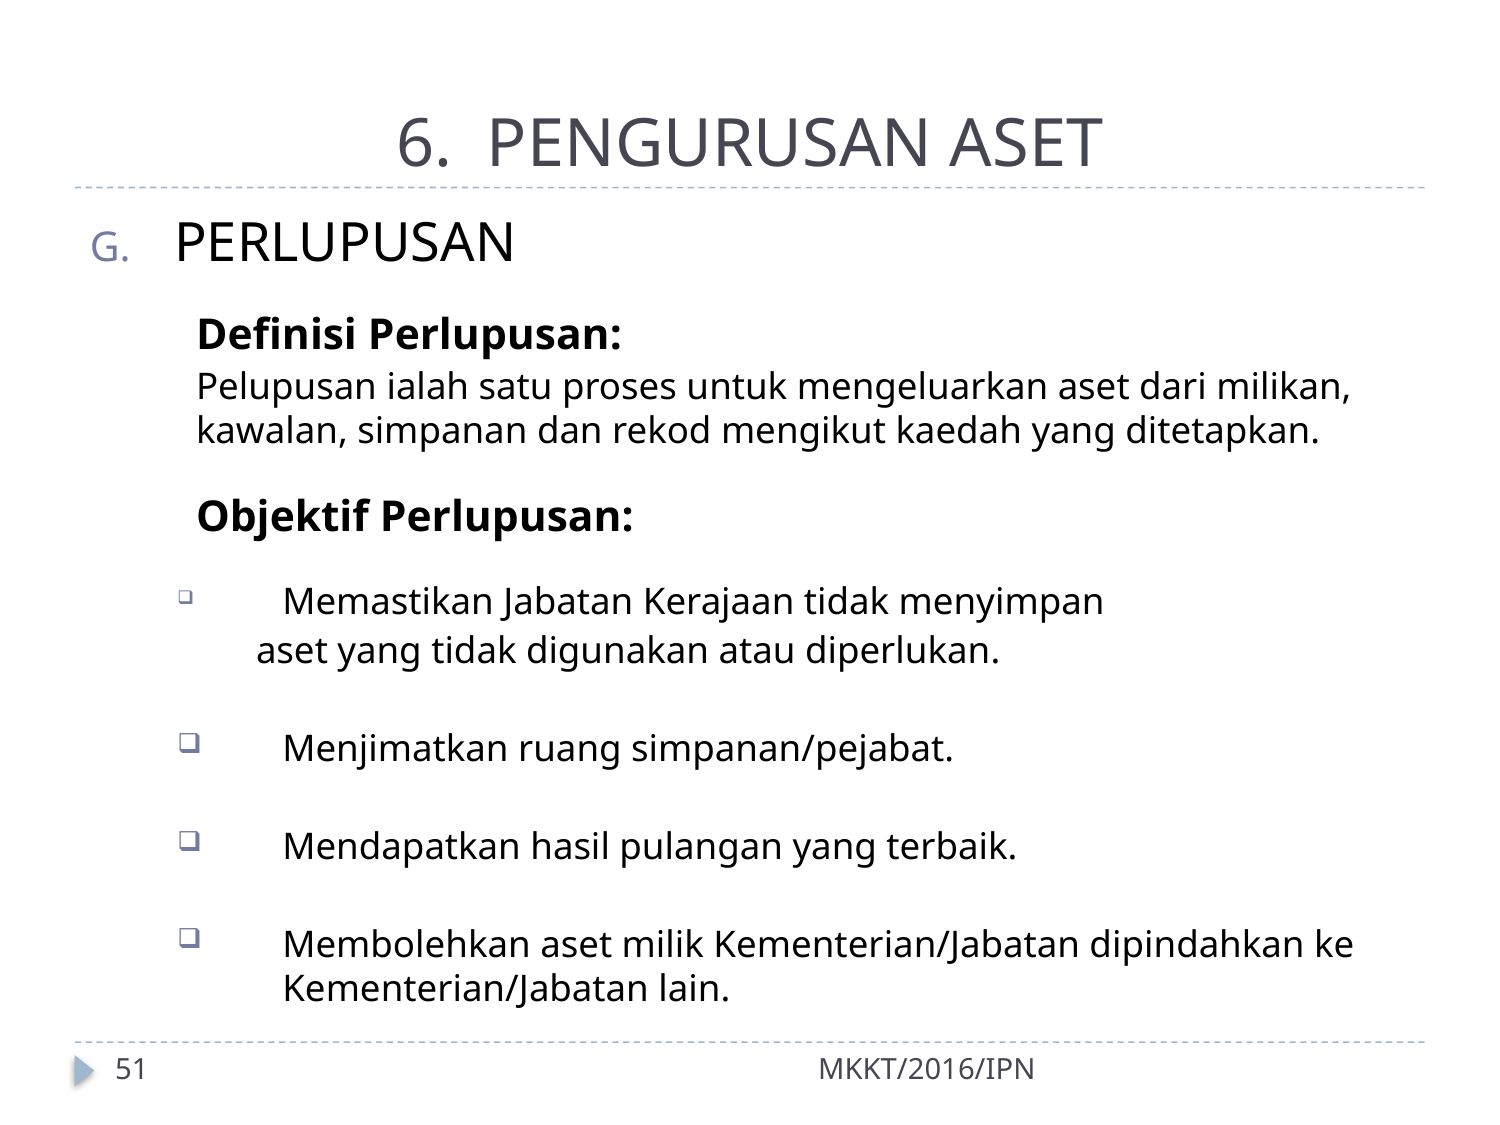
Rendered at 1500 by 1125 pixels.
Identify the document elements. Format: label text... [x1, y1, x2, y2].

slide_number 51 [100, 1042, 426, 1103]
footer MKKT/2016/IPN [475, 1050, 1051, 1103]
title 6. PENGURUSAN ASET [75, 24, 1425, 188]
list PERLUPUSAN [75, 200, 1425, 325]
text_box Definisi Perlupusan: Pelupusan ialah satu proses untuk mengeluarkan aset dari milikan, kawalan, simpanan dan rekod mengikut kaedah yang ditetapkan. Objektif Perlupusan: Memastikan Jabatan Kerajaan tidak menyimpan aset yang tidak digunakan atau diperlukan. Menjimatkan ruang simpanan/pejabat. Mendapatkan hasil pulangan yang terbaik. Membolehkan aset milik Kementerian/Jabatan dipindahkan ke Kementerian/Jabatan lain. [162, 299, 1425, 1050]
